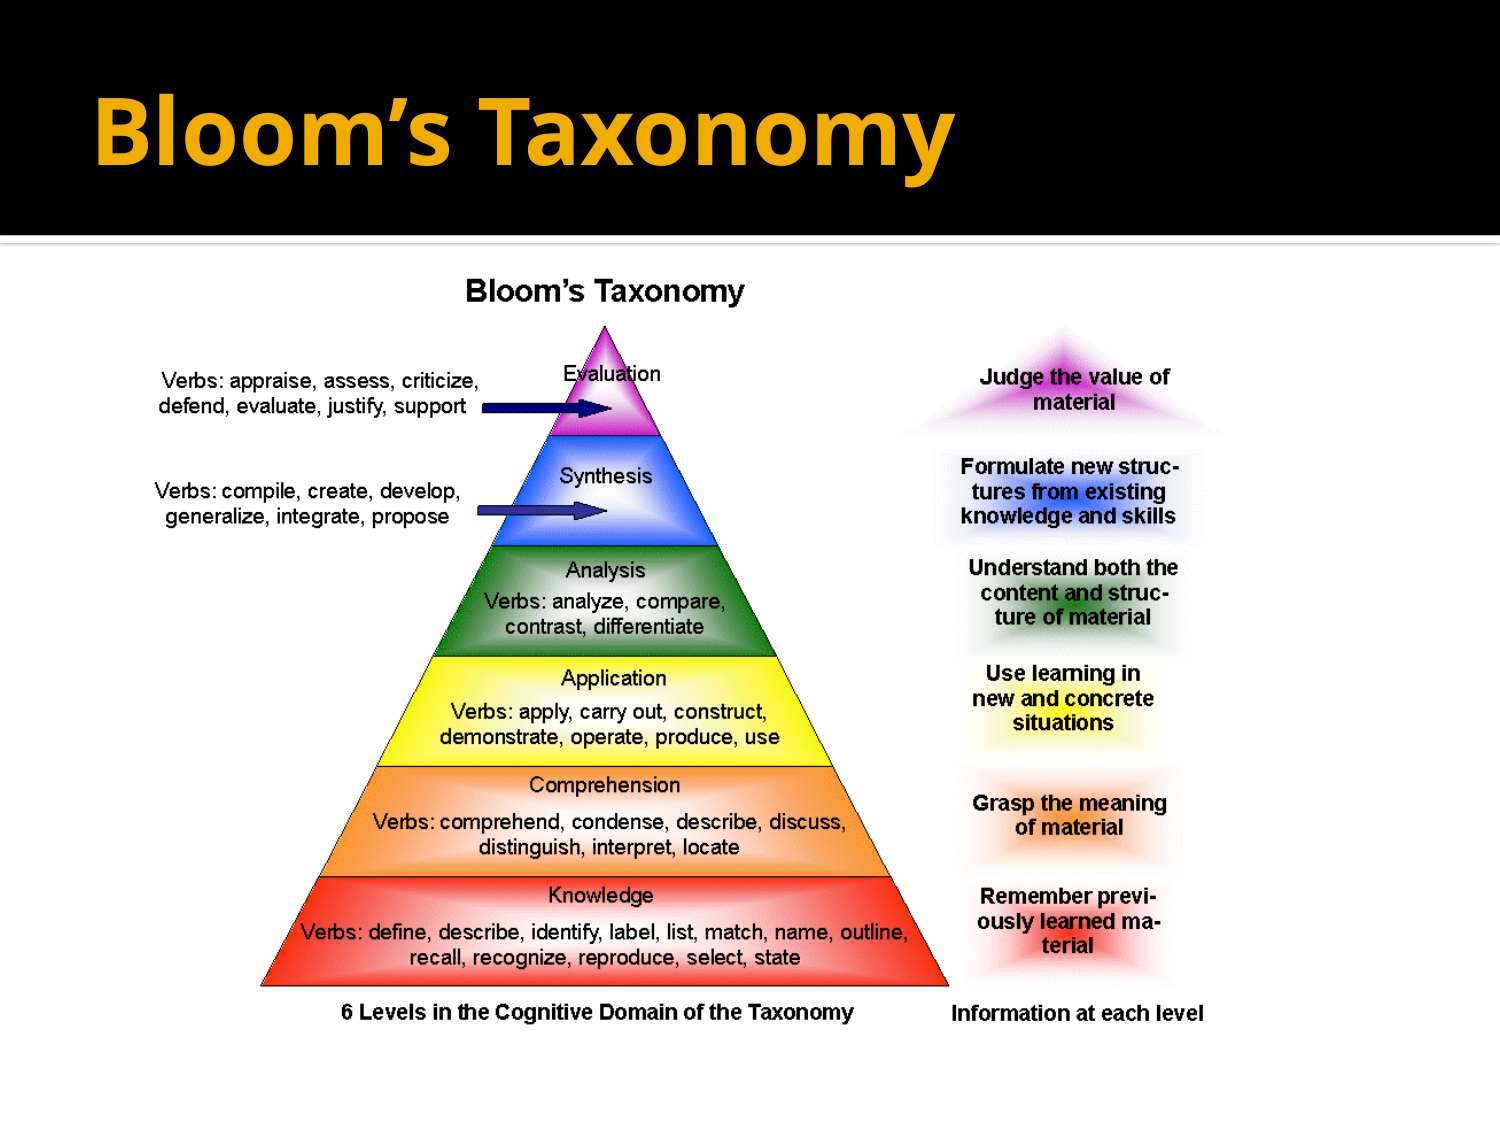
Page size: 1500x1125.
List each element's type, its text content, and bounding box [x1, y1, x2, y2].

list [124, 249, 1413, 1125]
title Bloom’s Taxonomy [75, 25, 1425, 231]
